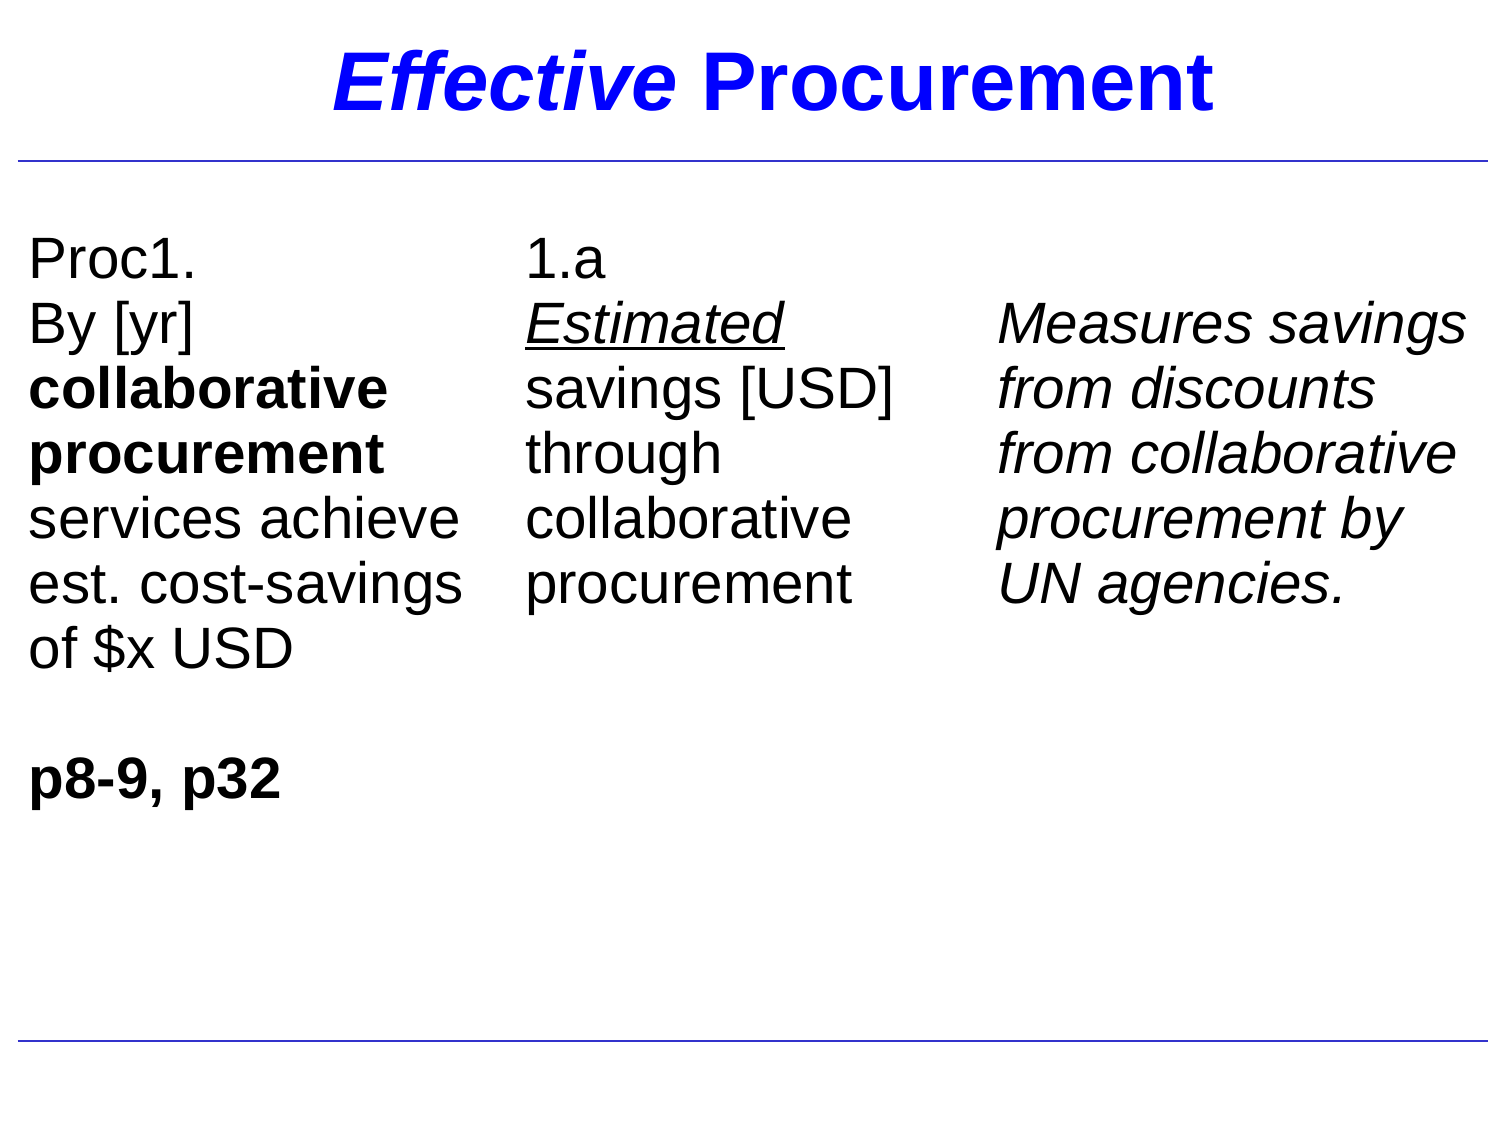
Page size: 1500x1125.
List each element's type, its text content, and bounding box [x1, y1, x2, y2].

table_header Measures savings from discounts from collaborative procurement by UN agencies. [986, 162, 1488, 1040]
table_header Proc1. By [yr] collaborative procurement services achieve est. cost-savings of $x USD p8-9, p32 [18, 162, 514, 1040]
title Effective Procurement [136, 0, 1412, 160]
table_header 1.a Estimated savings [USD] through collaborative procurement [514, 162, 986, 1040]
